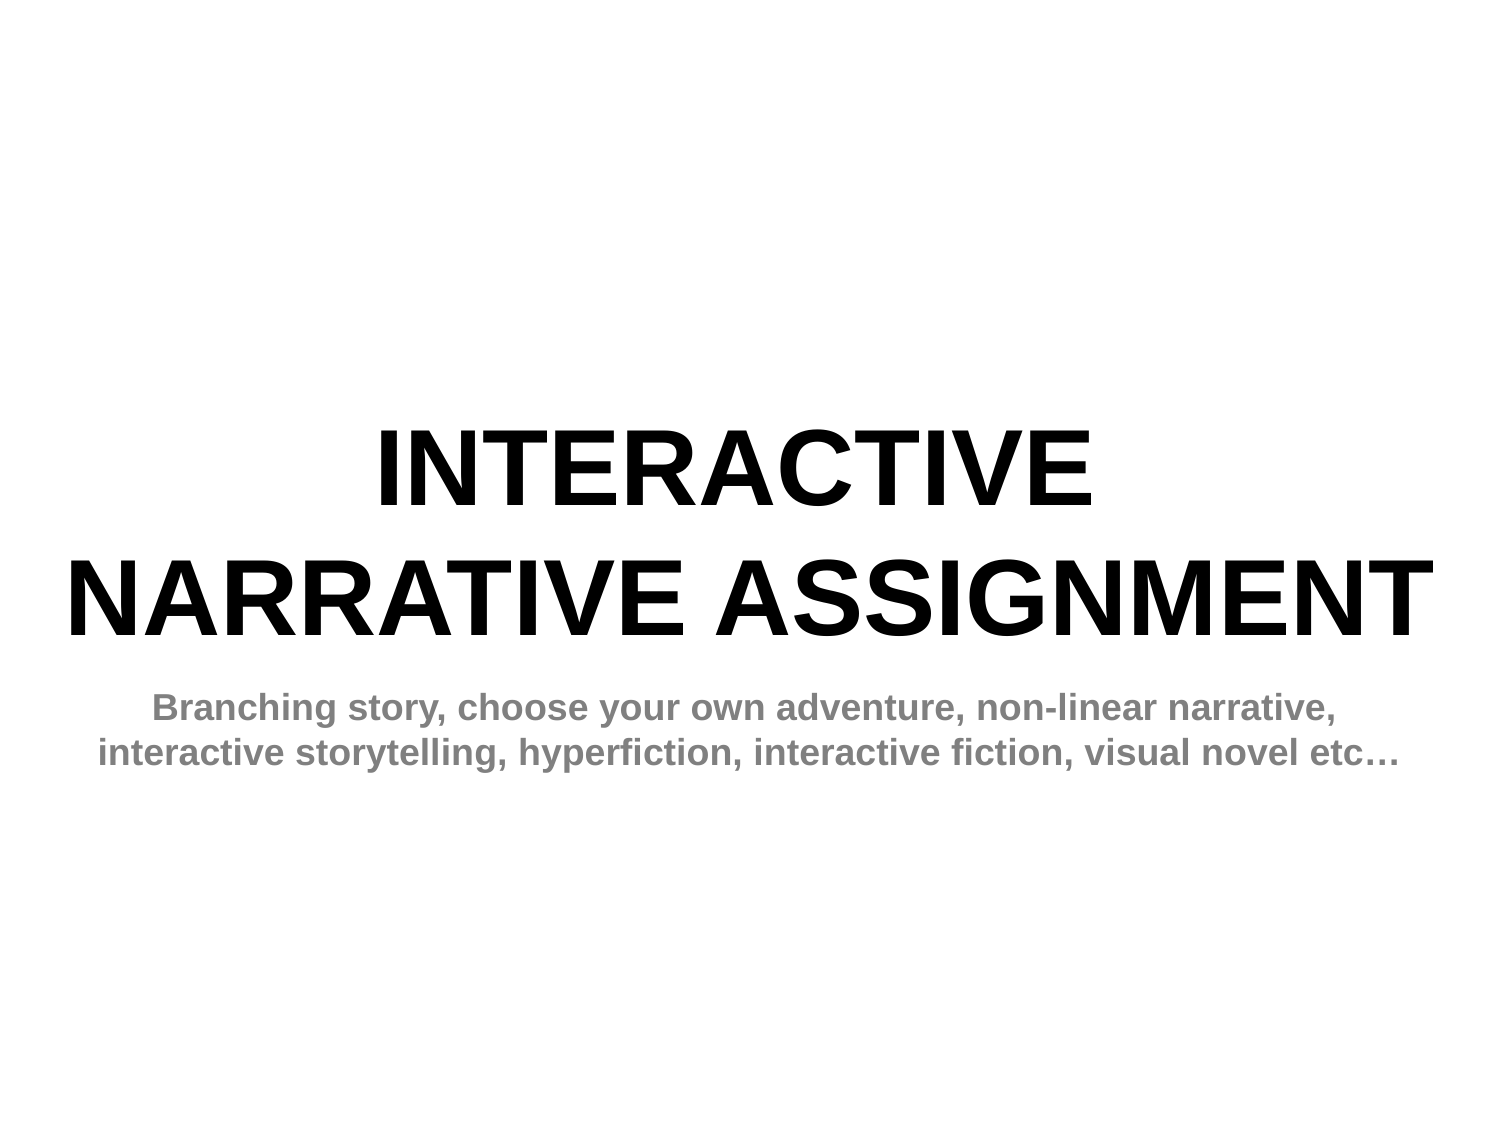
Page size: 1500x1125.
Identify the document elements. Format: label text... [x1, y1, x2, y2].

title INTERACTIVE NARRATIVE ASSIGNMENT [0, 316, 1500, 633]
text_box Branching story, choose your own adventure, non-linear narrative, interactive storytelling, hyperfiction, interactive fiction, visual novel etc… [0, 633, 1500, 822]
